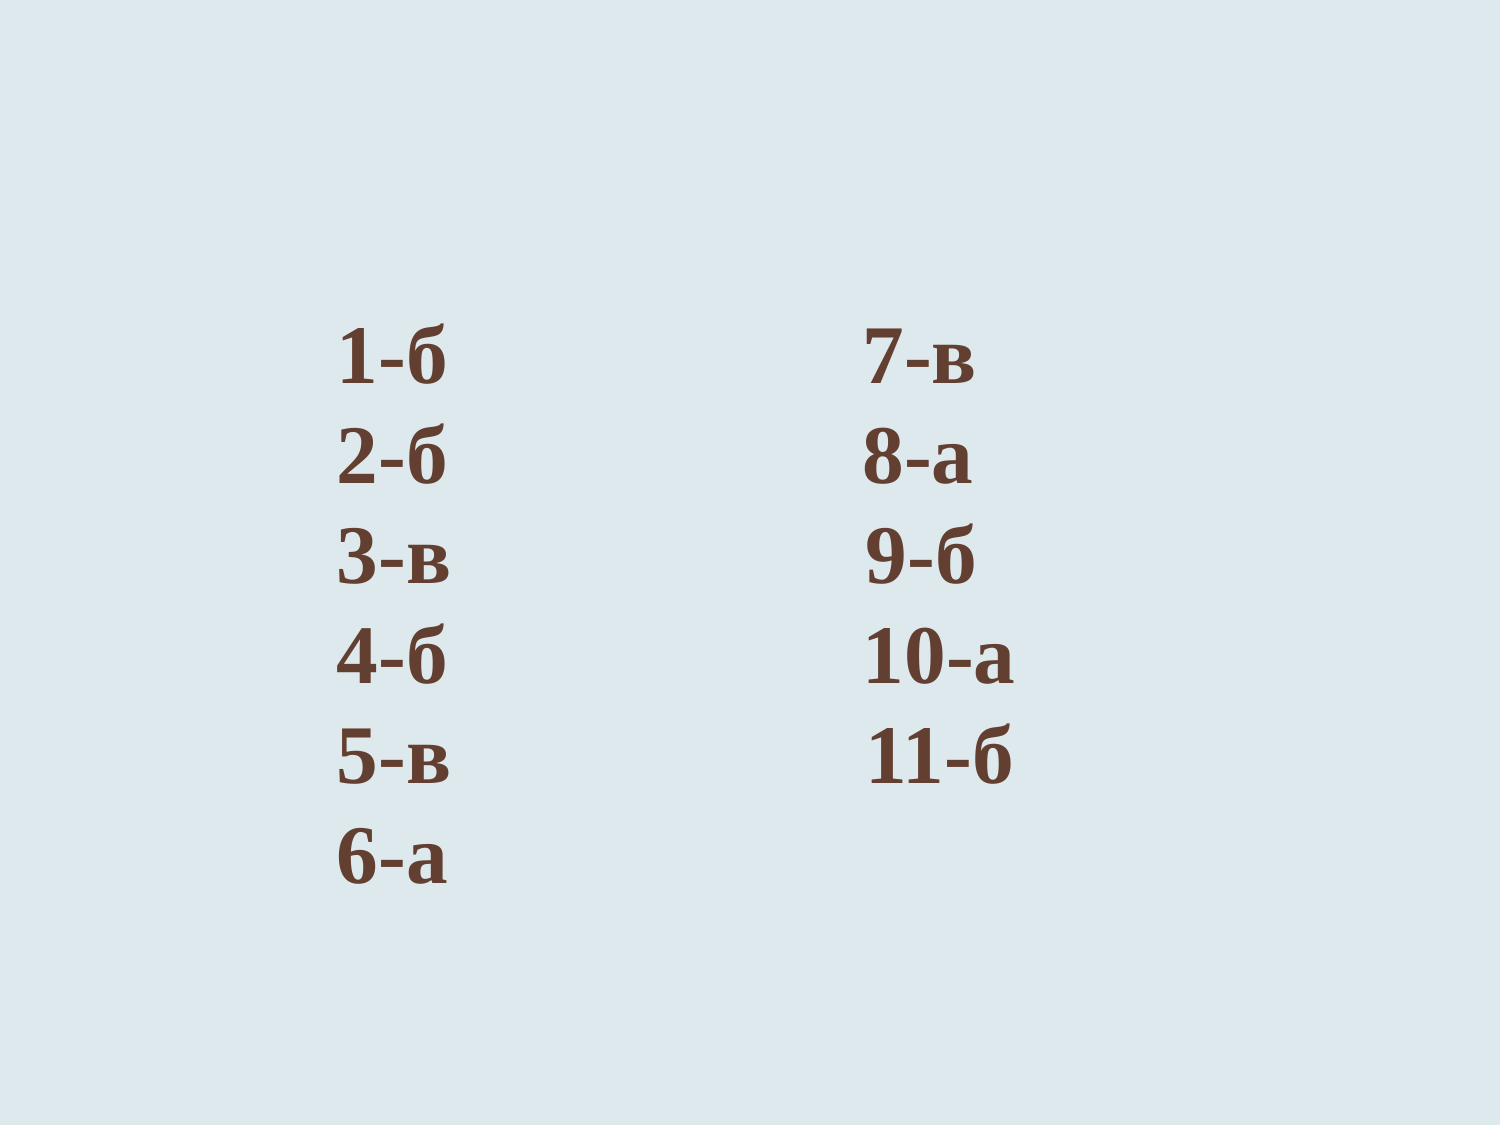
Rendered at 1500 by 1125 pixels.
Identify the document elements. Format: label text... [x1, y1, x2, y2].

text_box 1-б 7-в 2-б 8-а 3-в 9-б 4-б 10-а 5-в 11-б 6-а [301, 292, 1229, 908]
